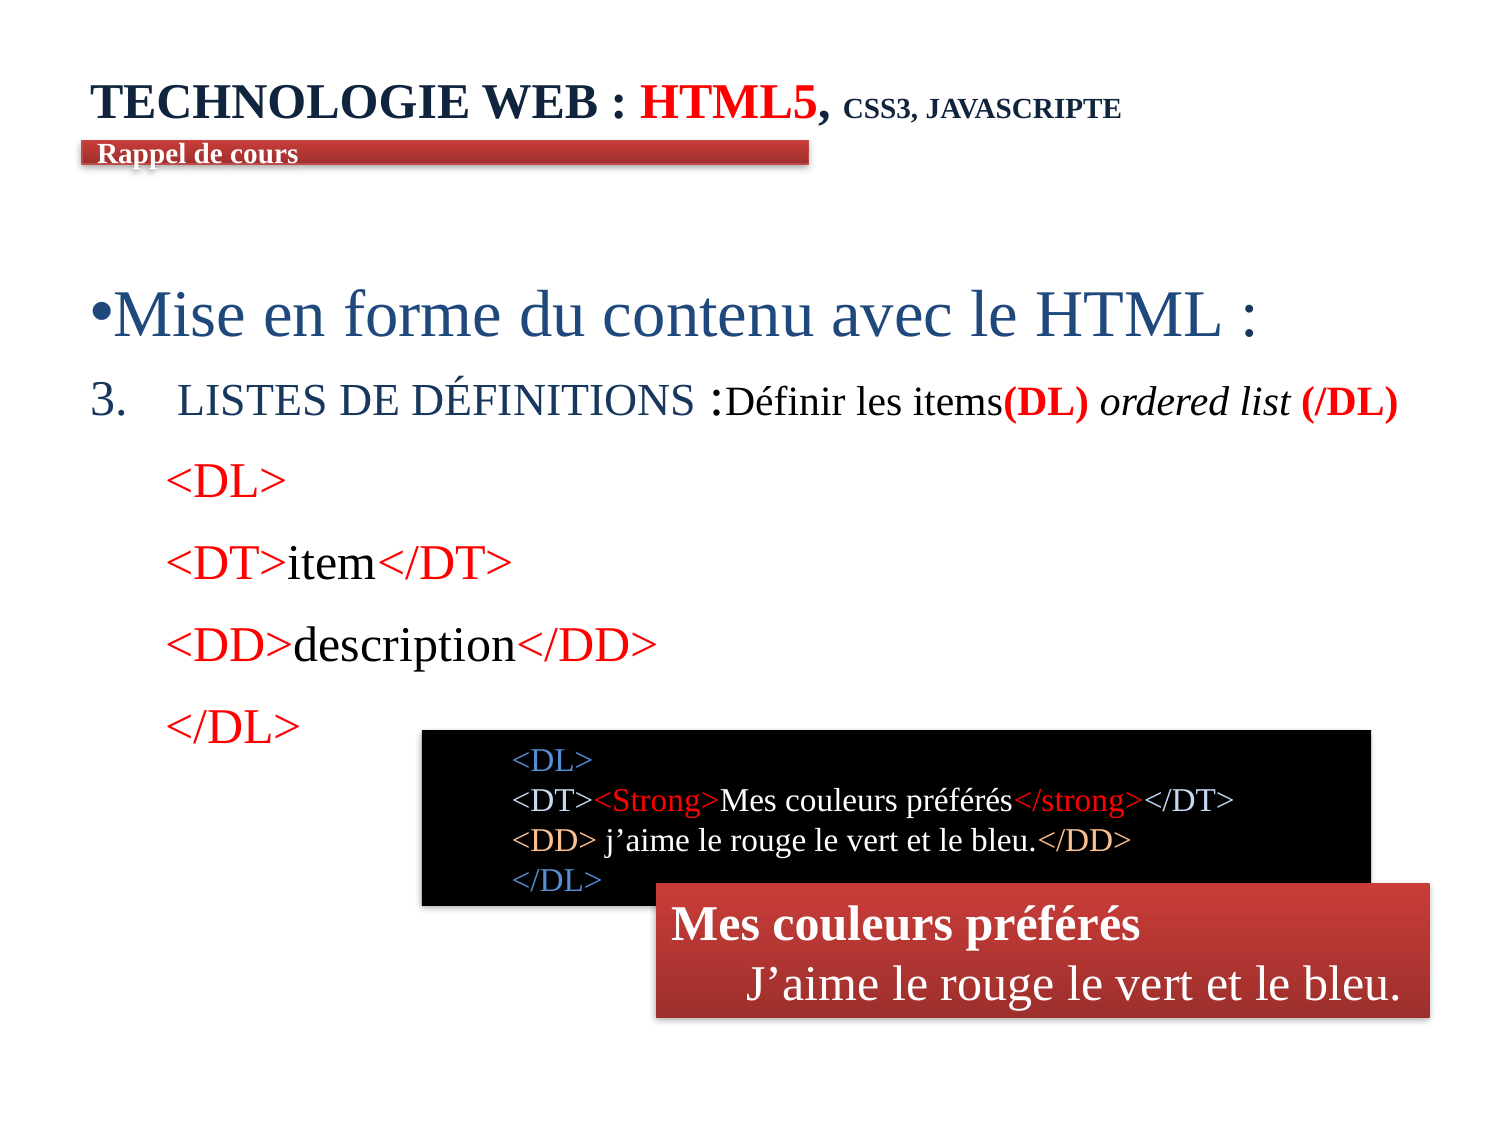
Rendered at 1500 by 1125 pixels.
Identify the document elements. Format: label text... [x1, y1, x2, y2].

text_box <DL> <DT><Strong>Mes couleurs préférés</strong></DT> <DD> j’aime le rouge le vert et le bleu.</DD> </DL> [421, 730, 1372, 906]
text_box Mes couleurs préférés J’aime le rouge le vert et le bleu. [656, 883, 1430, 1018]
list Mise en forme du contenu avec le HTML : 3. Listes de définitions :Définir les items(DL) ordered list (/DL) <DL> <DT>item</DT> <DD>description</DD> </DL> [75, 262, 1454, 1020]
title TECHNOLOGIE WEB : HTML5, CSS3, JAVASCRIPTE [75, 45, 1425, 153]
text_box Rappel de cours [81, 140, 809, 165]
